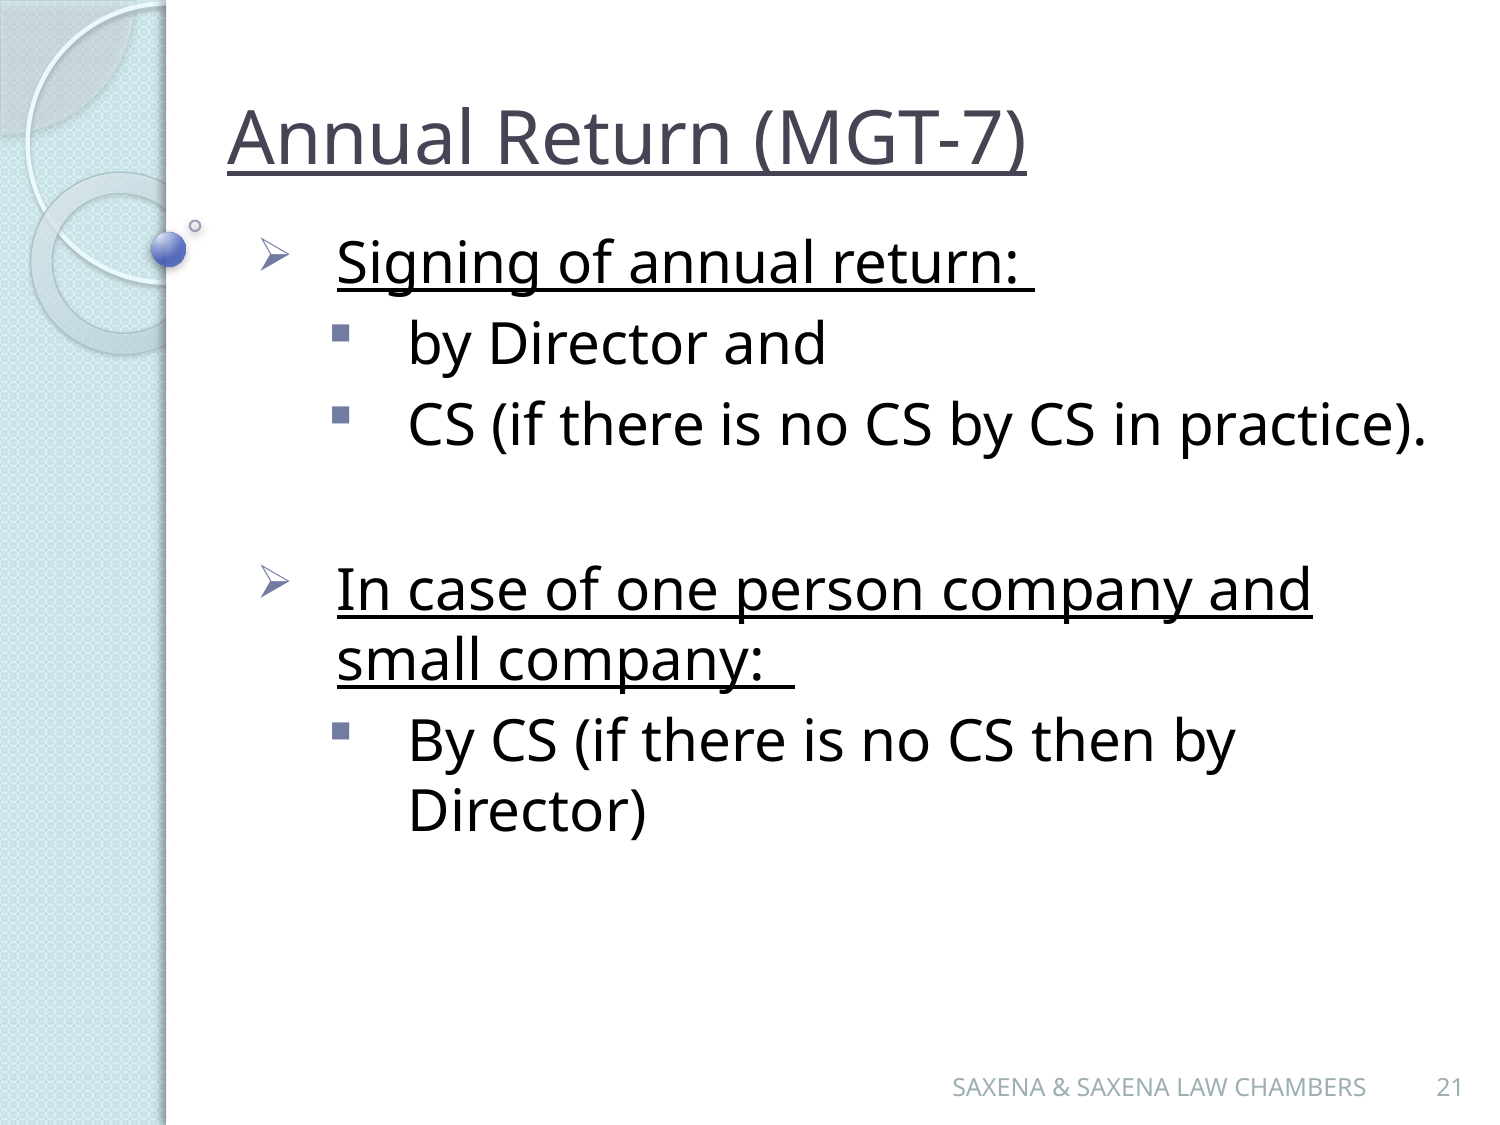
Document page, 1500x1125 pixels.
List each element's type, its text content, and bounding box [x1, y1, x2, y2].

slide_number 21 [1413, 1034, 1488, 1113]
title Annual Return (MGT-7) [212, 50, 1450, 188]
subtitle Signing of annual return: by Director and CS (if there is no CS by CS in practice). In case of one person company and small company: By CS (if there is no CS then by Director) [237, 224, 1463, 1050]
footer SAXENA & SAXENA LAW CHAMBERS [937, 1034, 1413, 1113]
